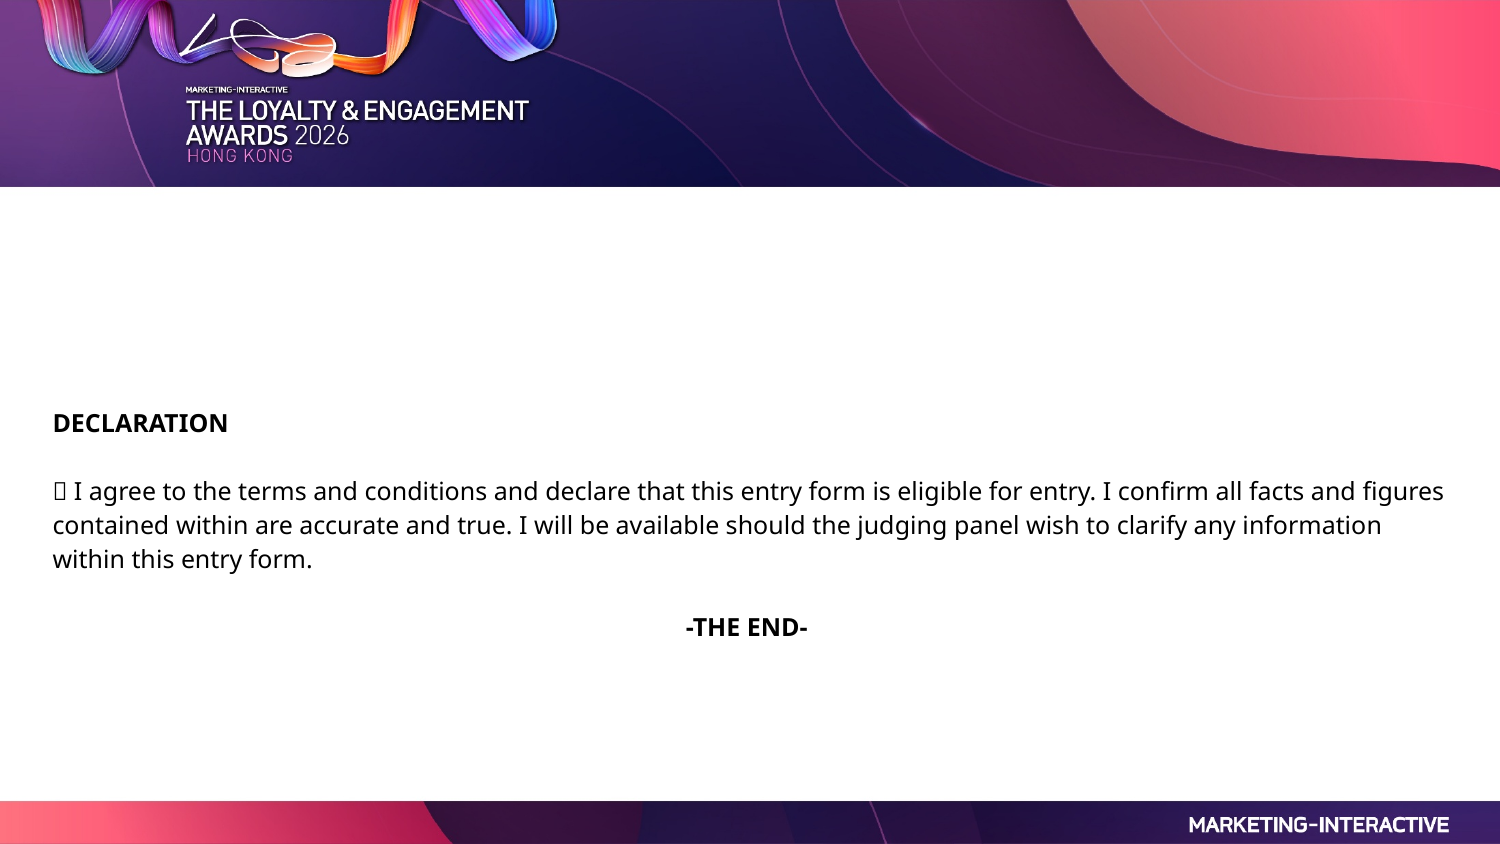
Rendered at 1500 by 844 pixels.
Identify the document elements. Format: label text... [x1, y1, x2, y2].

picture [0, 0, 1500, 844]
table_header DECLARATION  I agree to the terms and conditions and declare that this entry form is eligible for entry. I confirm all facts and figures contained within are accurate and true. I will be available should the judging panel wish to clarify any information within this entry form. -THE END- [38, 174, 1463, 717]
text_box [29, 15, 1270, 103]
